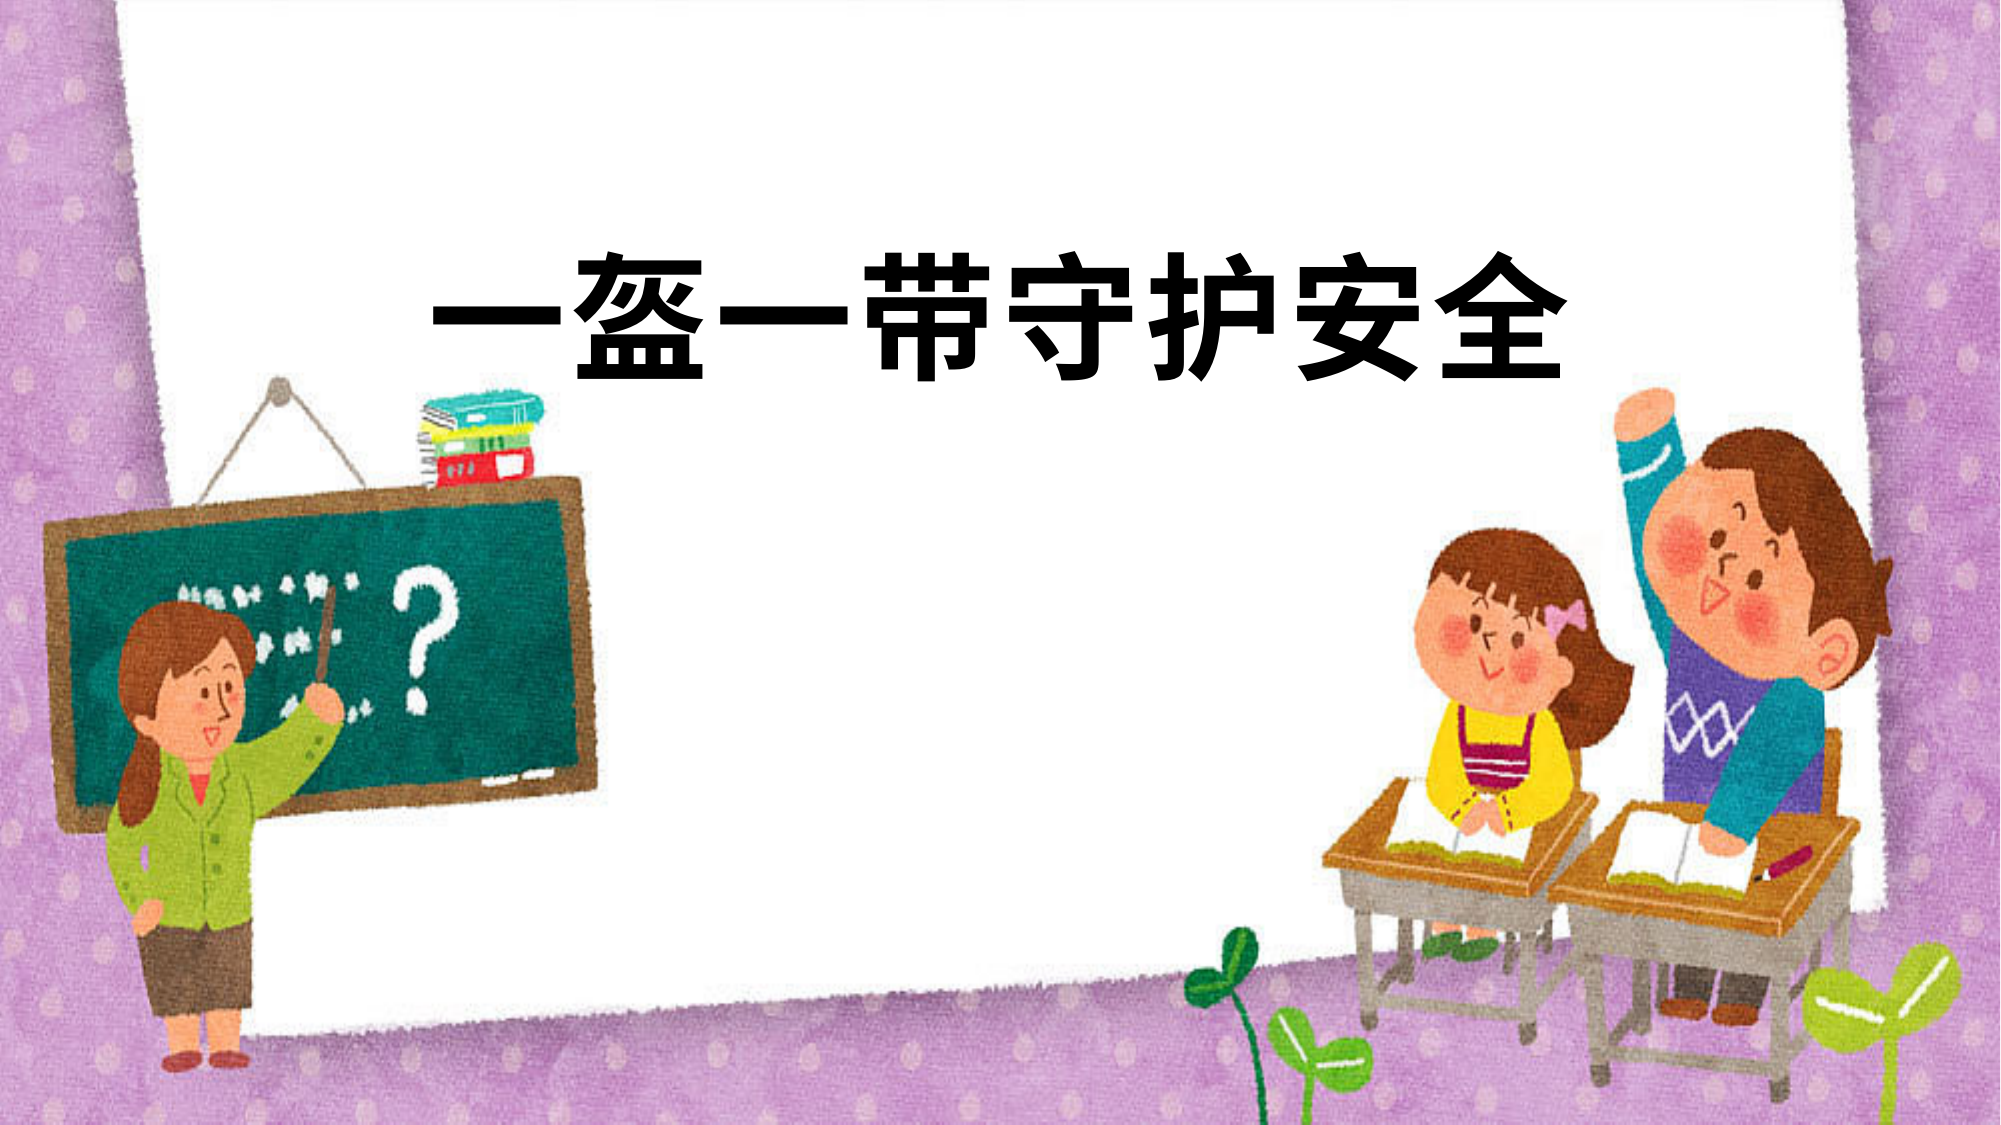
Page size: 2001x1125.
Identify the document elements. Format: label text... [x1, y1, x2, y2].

title 一盔一带守护安全 [196, 130, 1804, 406]
picture [0, 0, 2001, 1125]
